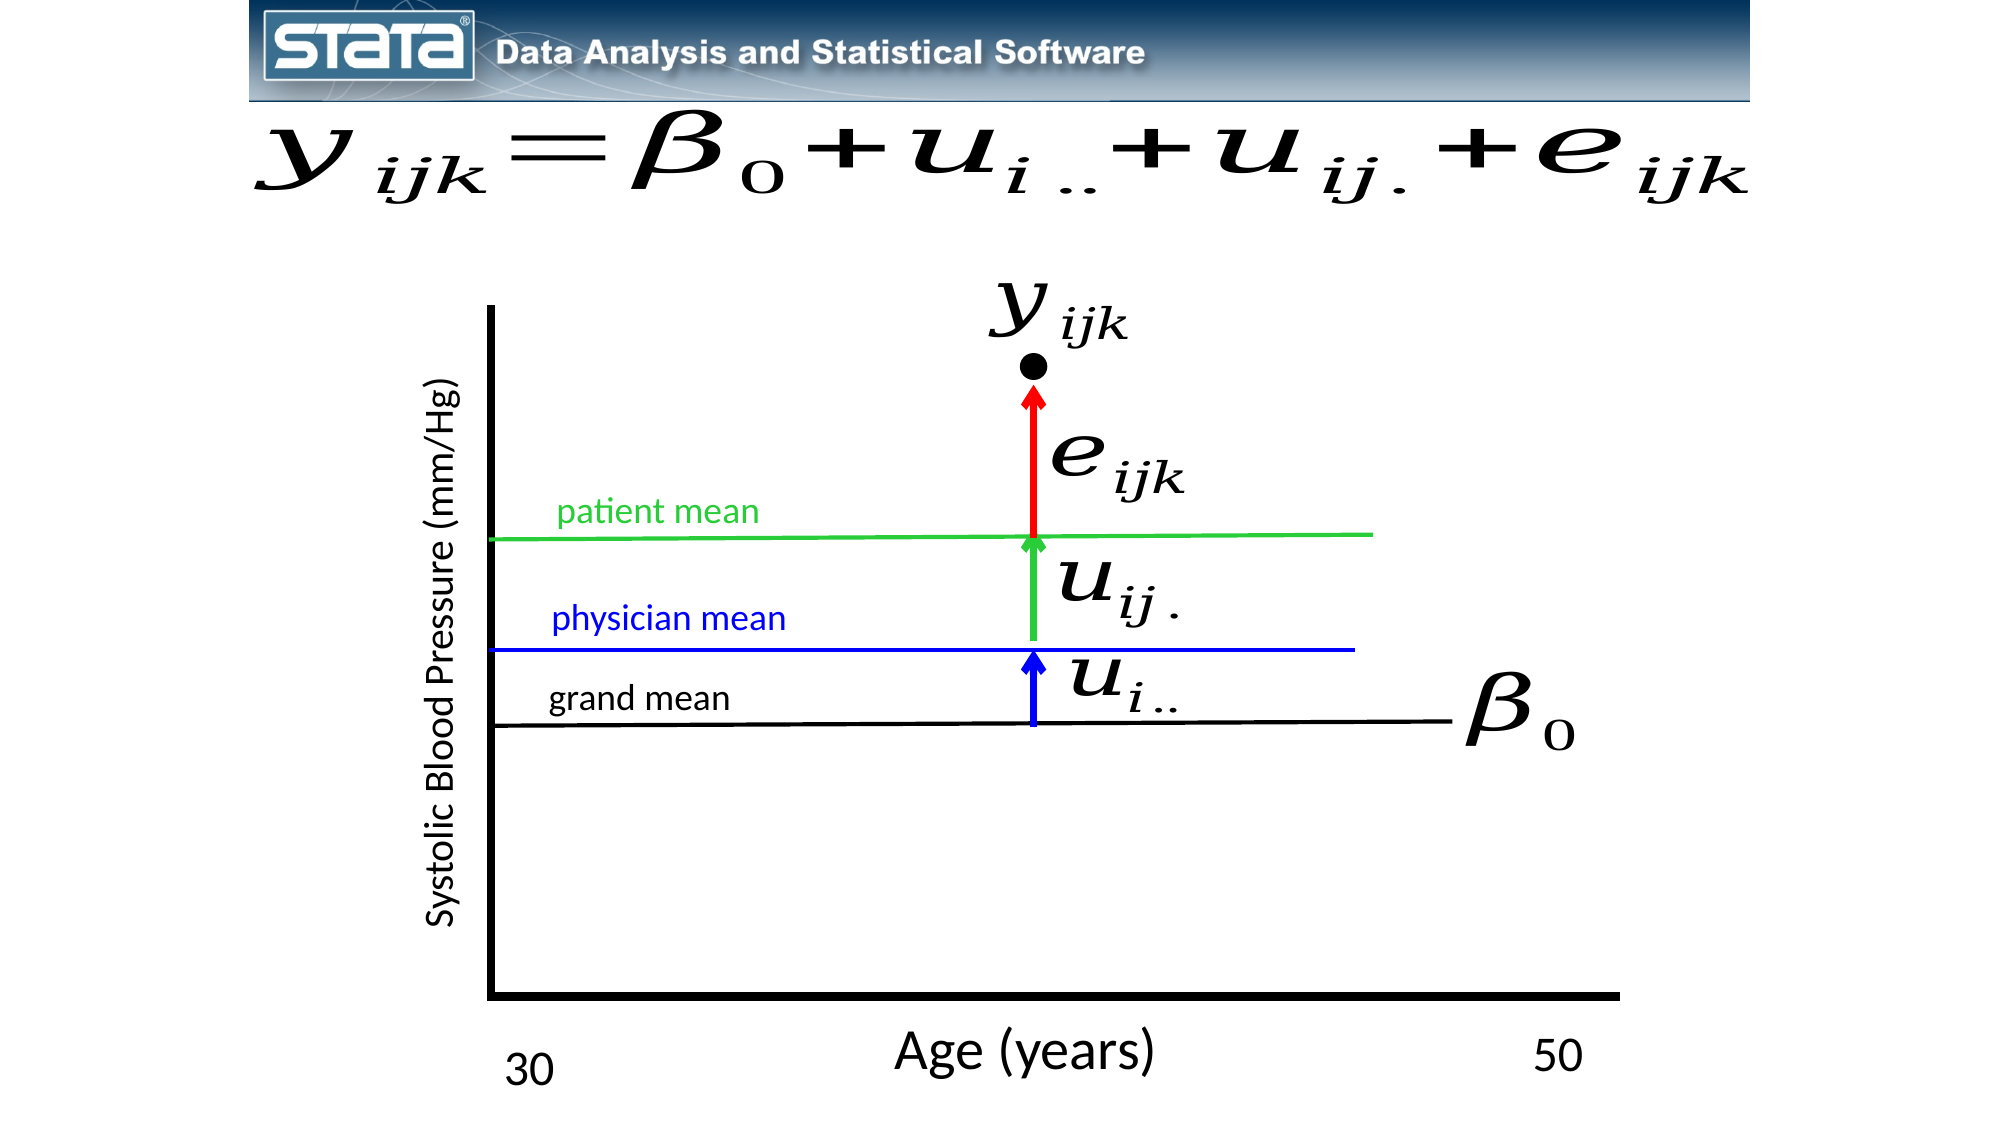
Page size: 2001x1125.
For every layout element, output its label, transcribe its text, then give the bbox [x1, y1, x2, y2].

text_box [1020, 354, 1047, 379]
text_box Systolic Blood Pressure (mm/Hg) [403, 362, 469, 944]
text_box grand mean [533, 665, 746, 721]
text_box 30 [489, 1027, 570, 1103]
text_box Age (years) [879, 1003, 1173, 1089]
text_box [490, 721, 1451, 726]
picture [249, 0, 1750, 102]
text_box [490, 534, 1371, 540]
text_box physician mean [536, 585, 803, 646]
text_box 50 [1517, 1013, 1599, 1089]
text_box patient mean [541, 478, 776, 534]
